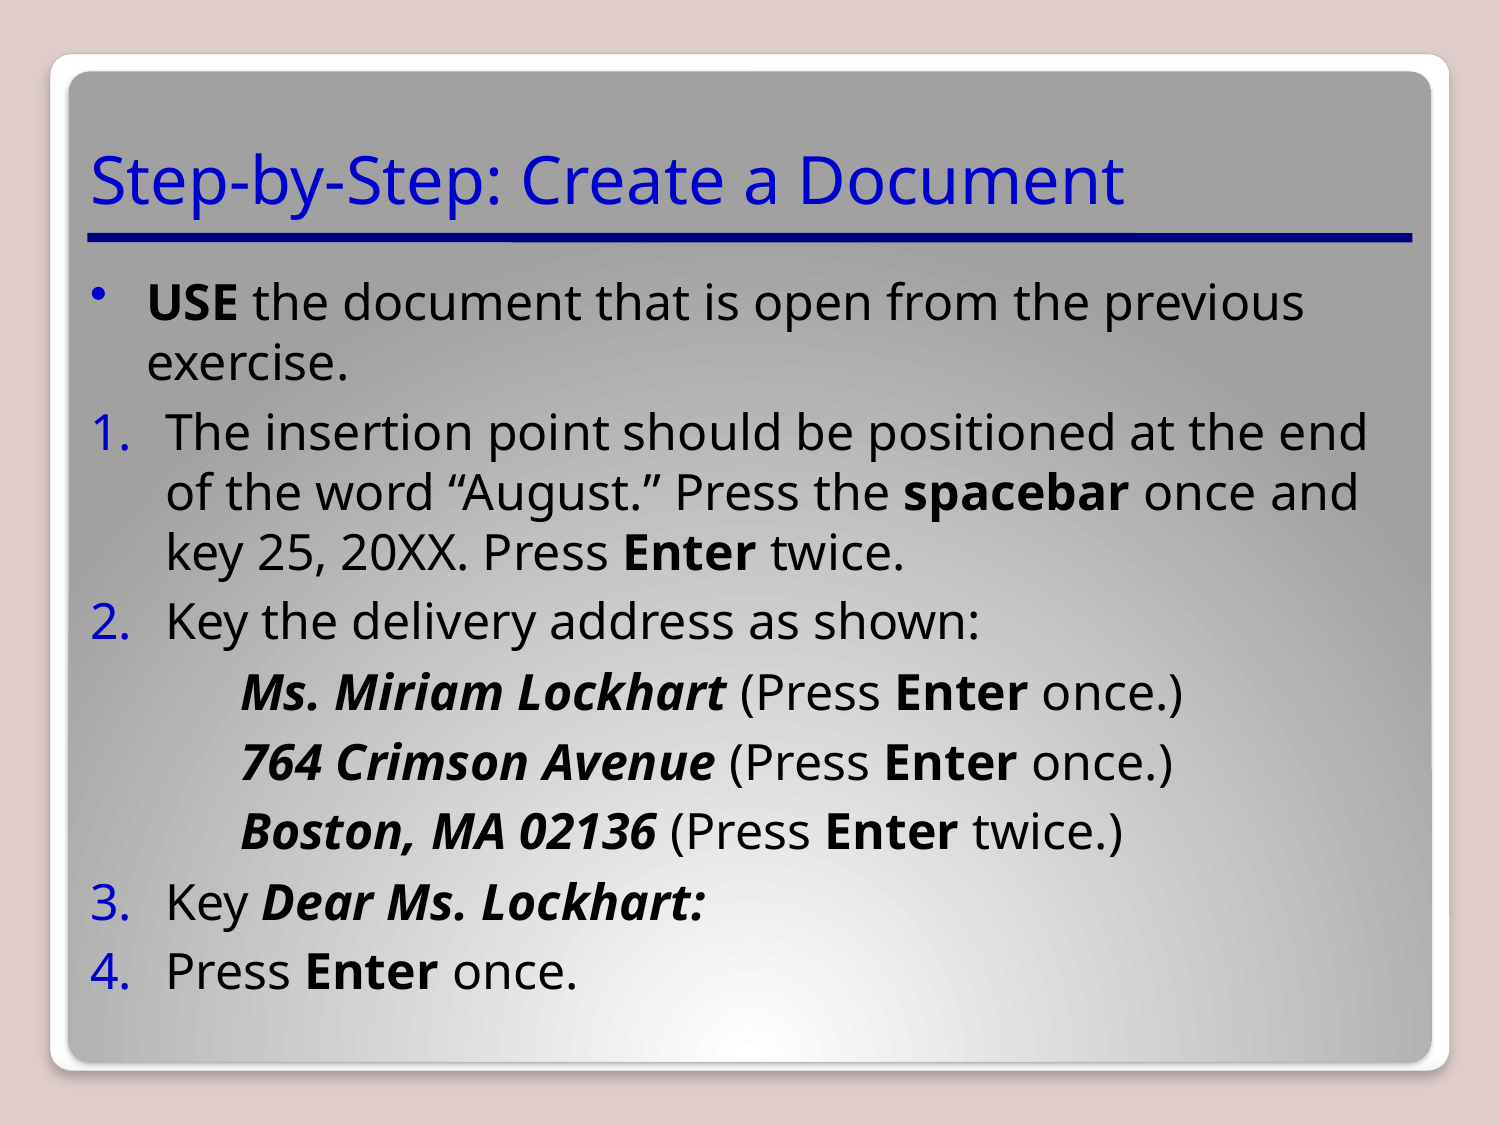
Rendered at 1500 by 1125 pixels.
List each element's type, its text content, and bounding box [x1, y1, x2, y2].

list USE the document that is open from the previous exercise. The insertion point should be positioned at the end of the word “August.” Press the spacebar once and key 25, 20XX. Press Enter twice. Key the delivery address as shown: Ms. Miriam Lockhart (Press Enter once.) 764 Crimson Avenue (Press Enter once.) Boston, MA 02136 (Press Enter twice.) Key Dear Ms. Lockhart: Press Enter once. [74, 262, 1426, 1063]
title Step-by-Step: Create a Document [74, 74, 1426, 226]
